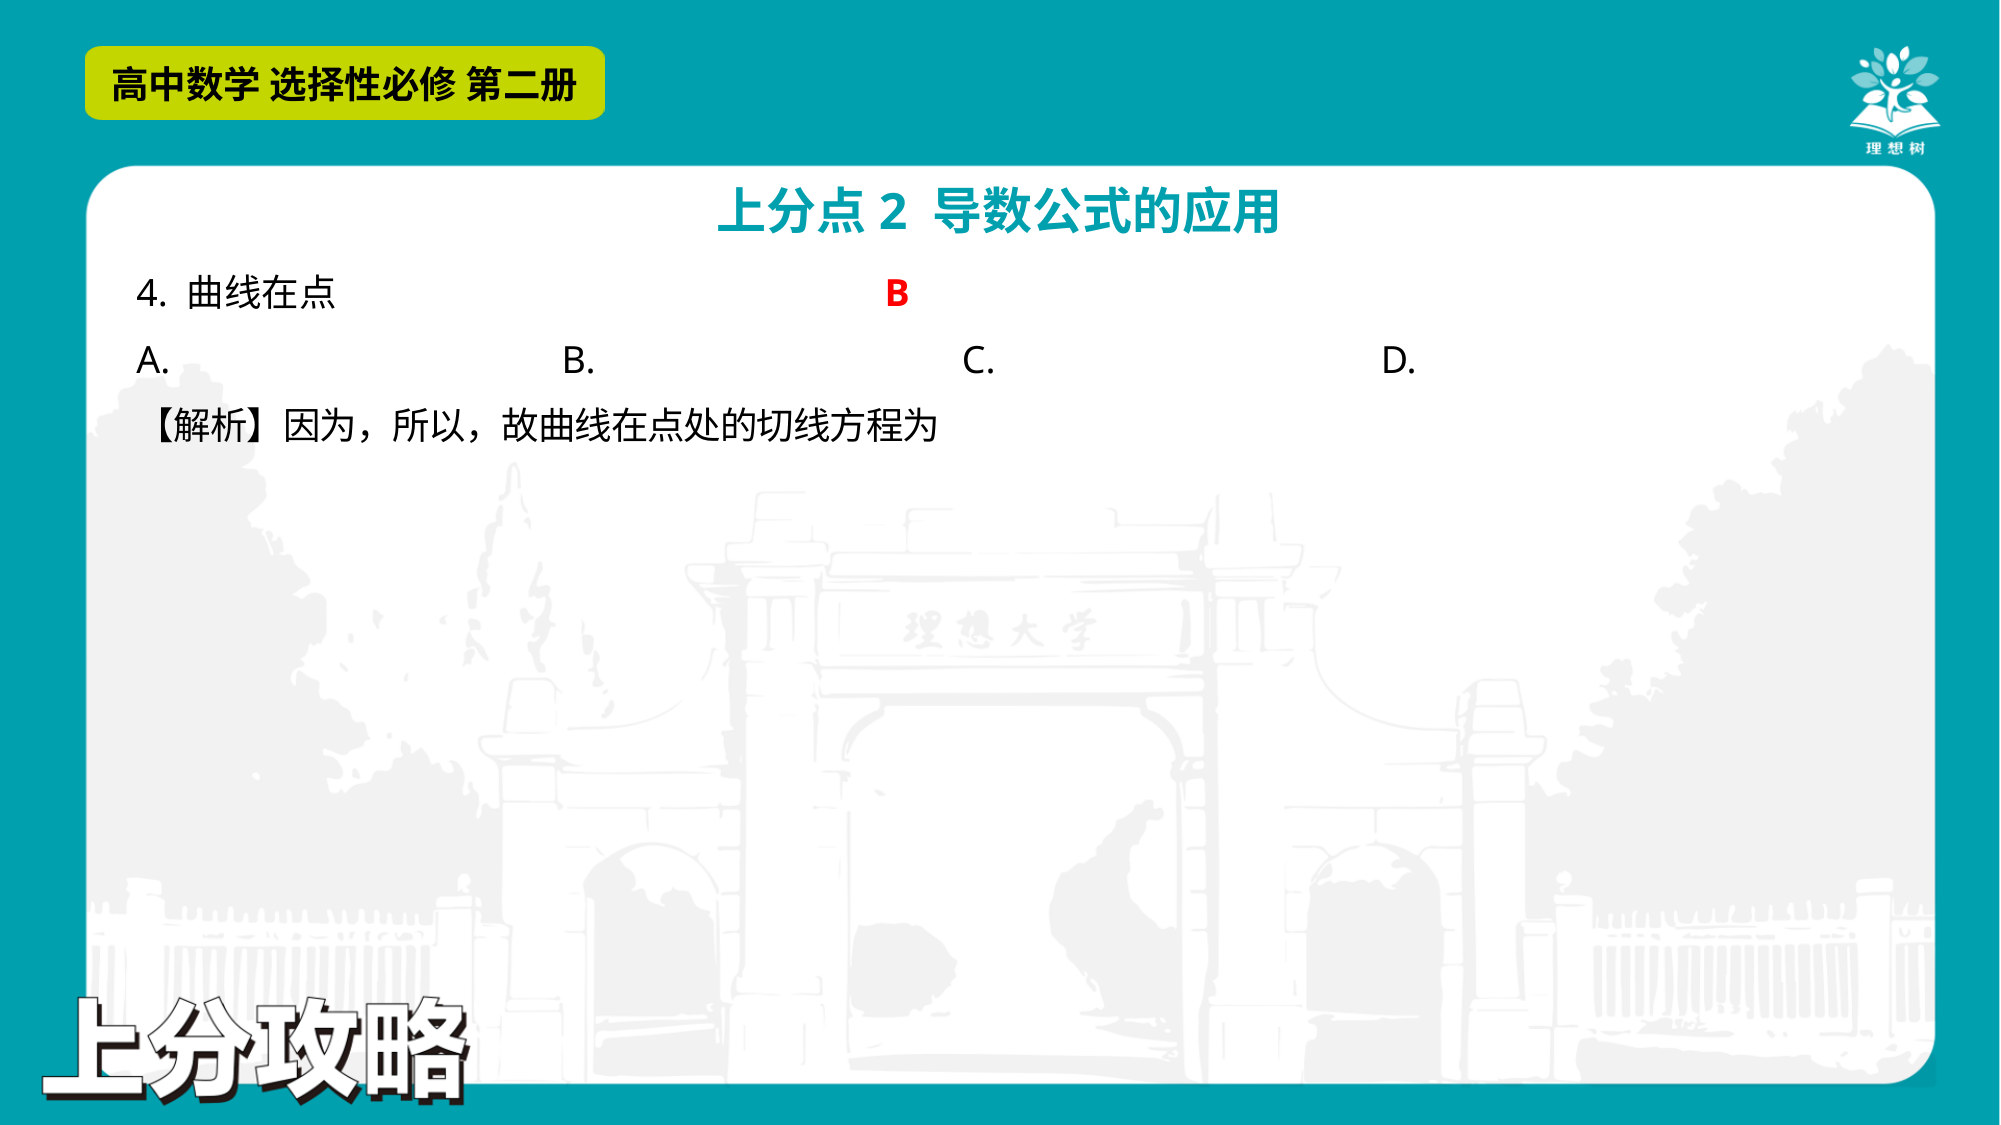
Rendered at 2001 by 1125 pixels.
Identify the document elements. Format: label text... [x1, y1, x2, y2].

text_box B [870, 246, 925, 307]
picture [0, 0, 2000, 1125]
